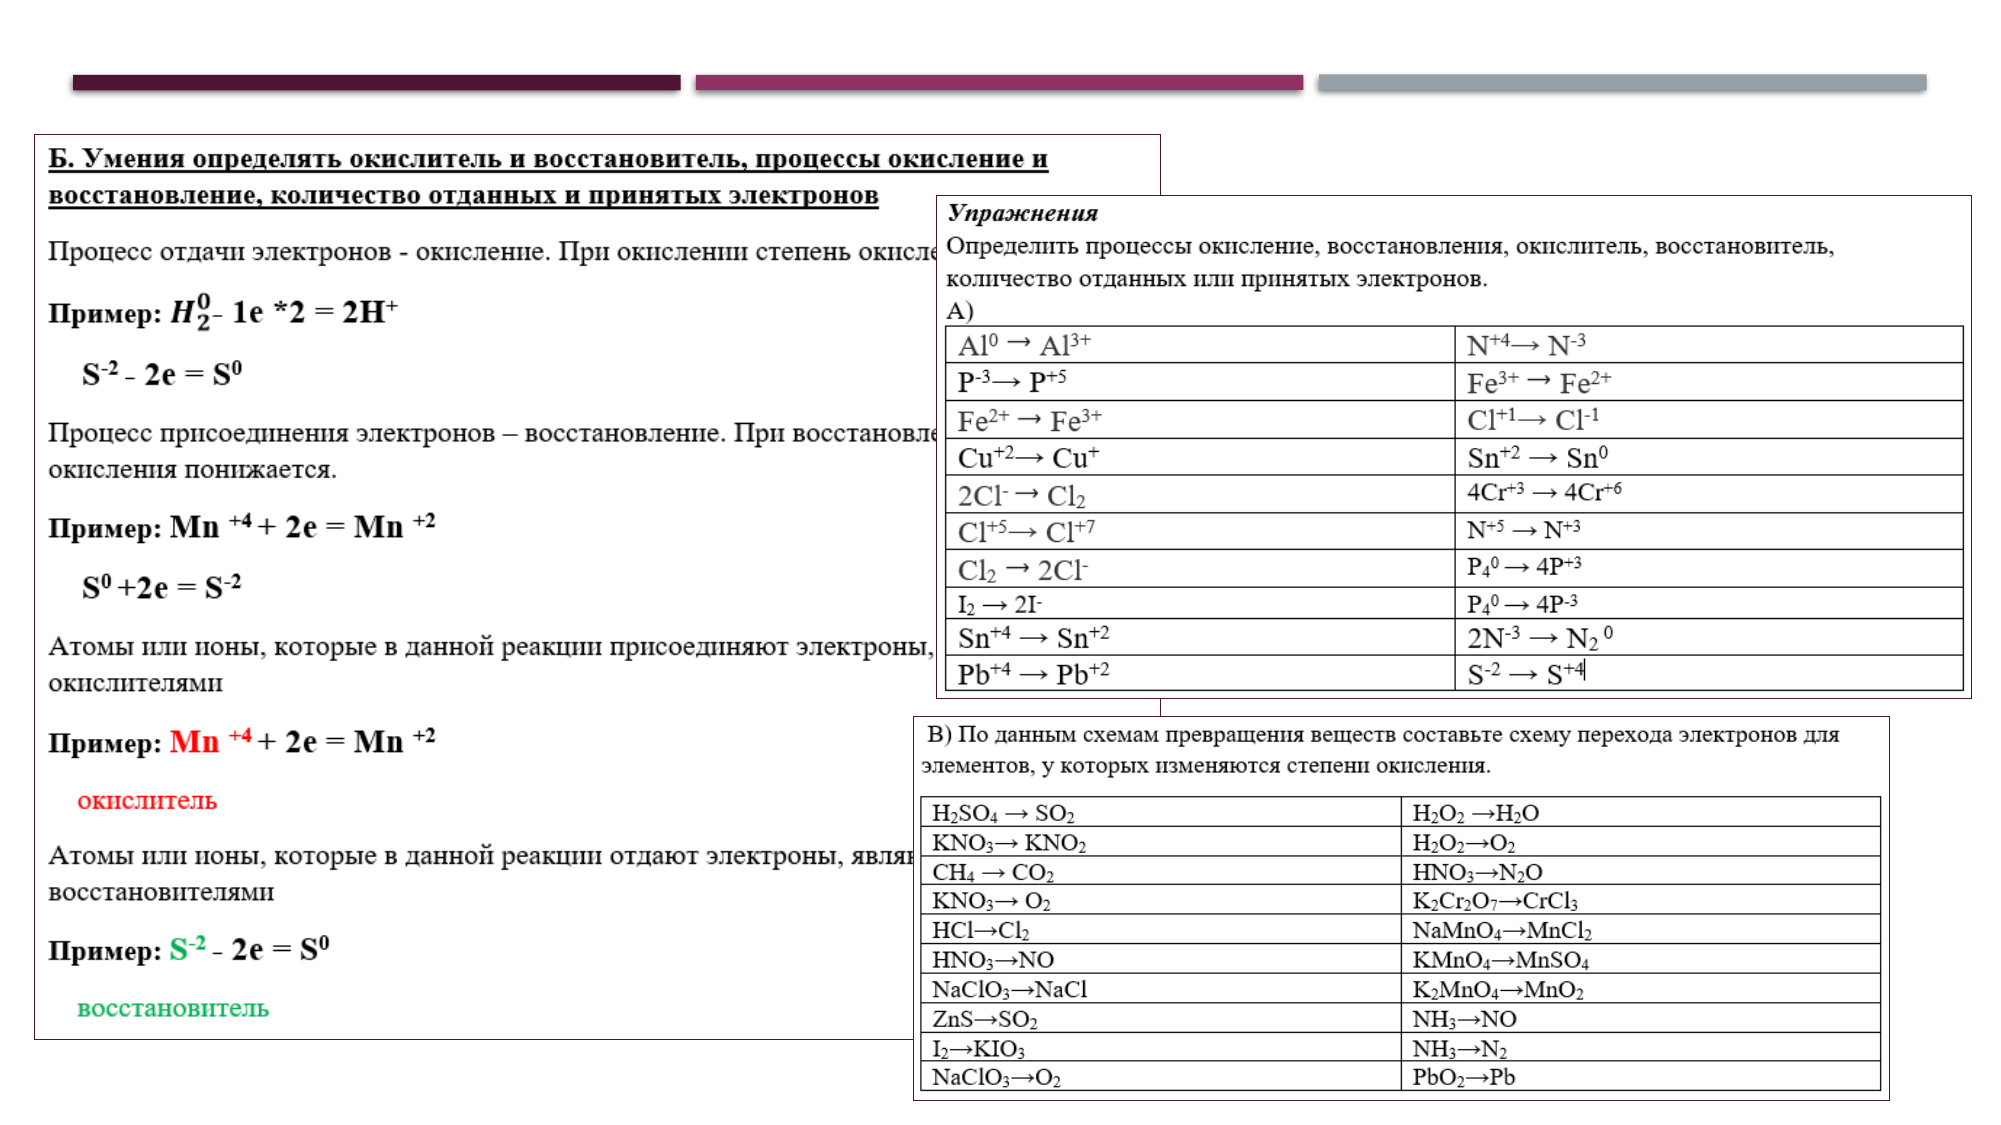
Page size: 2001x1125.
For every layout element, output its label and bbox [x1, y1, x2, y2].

picture [34, 133, 1972, 1102]
